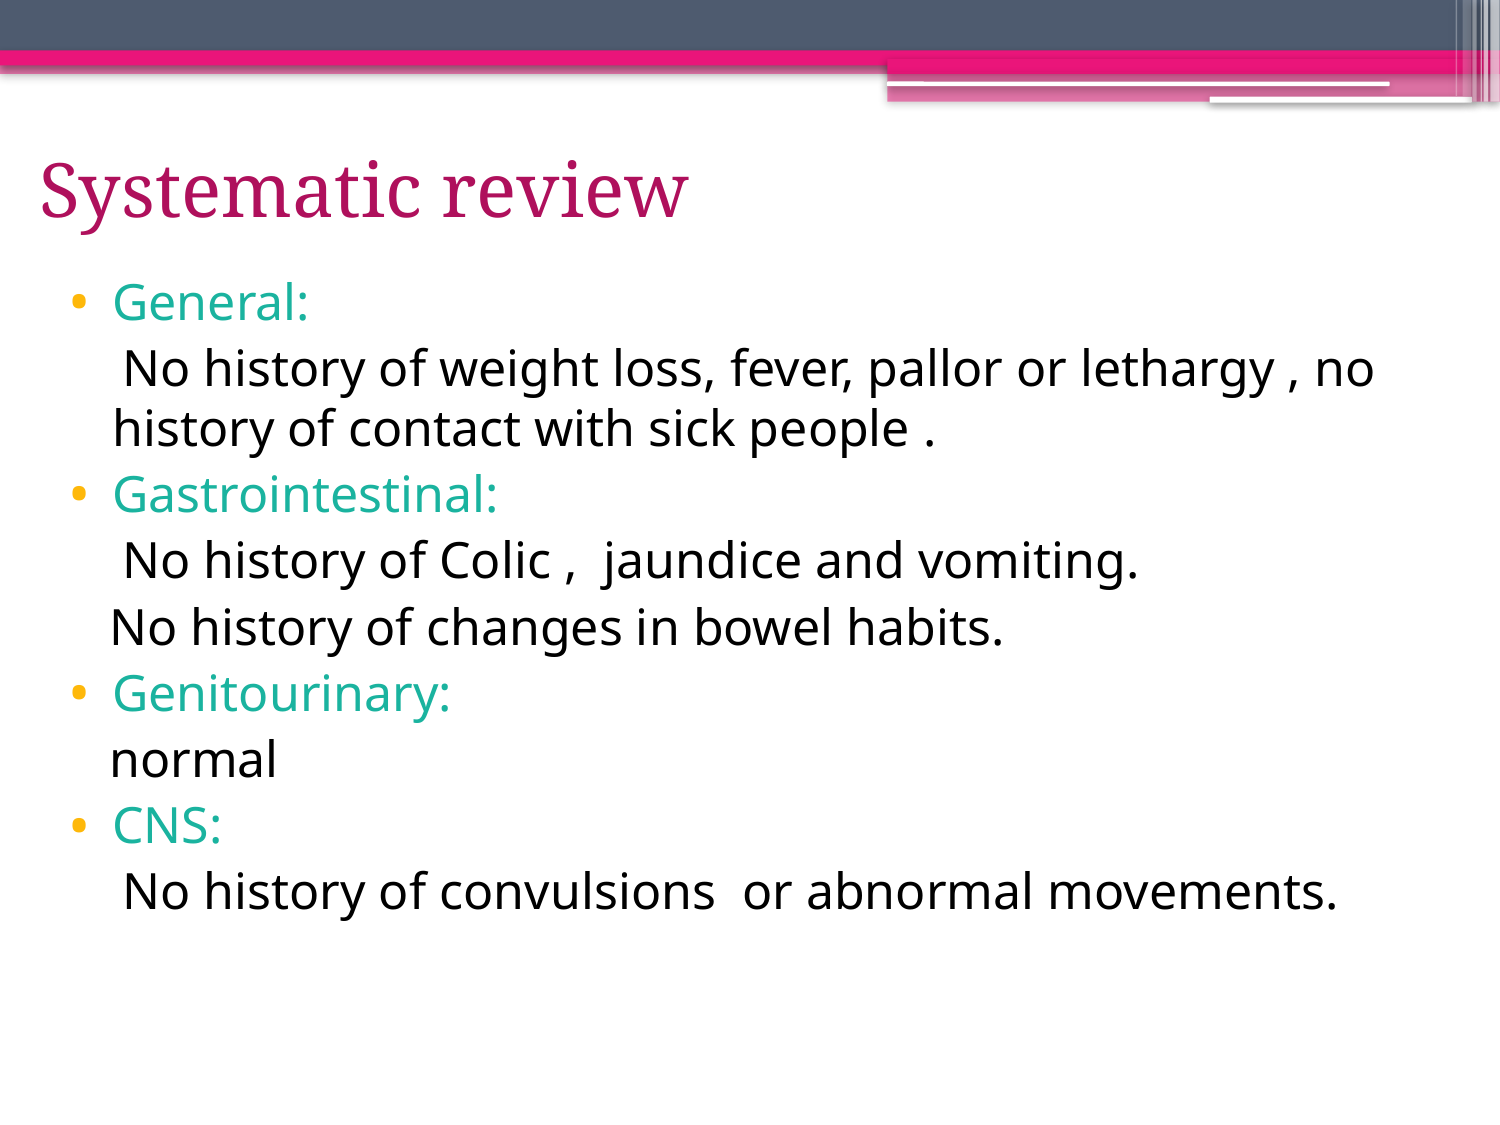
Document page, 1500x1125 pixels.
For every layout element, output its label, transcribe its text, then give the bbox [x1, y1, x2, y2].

title Systematic review [24, 99, 1375, 275]
list General: No history of weight loss, fever, pallor or lethargy , no history of contact with sick people . Gastrointestinal: No history of Colic , jaundice and vomiting. No history of changes in bowel habits. Genitourinary: normal CNS: No history of convulsions or abnormal movements. [37, 262, 1425, 1079]
